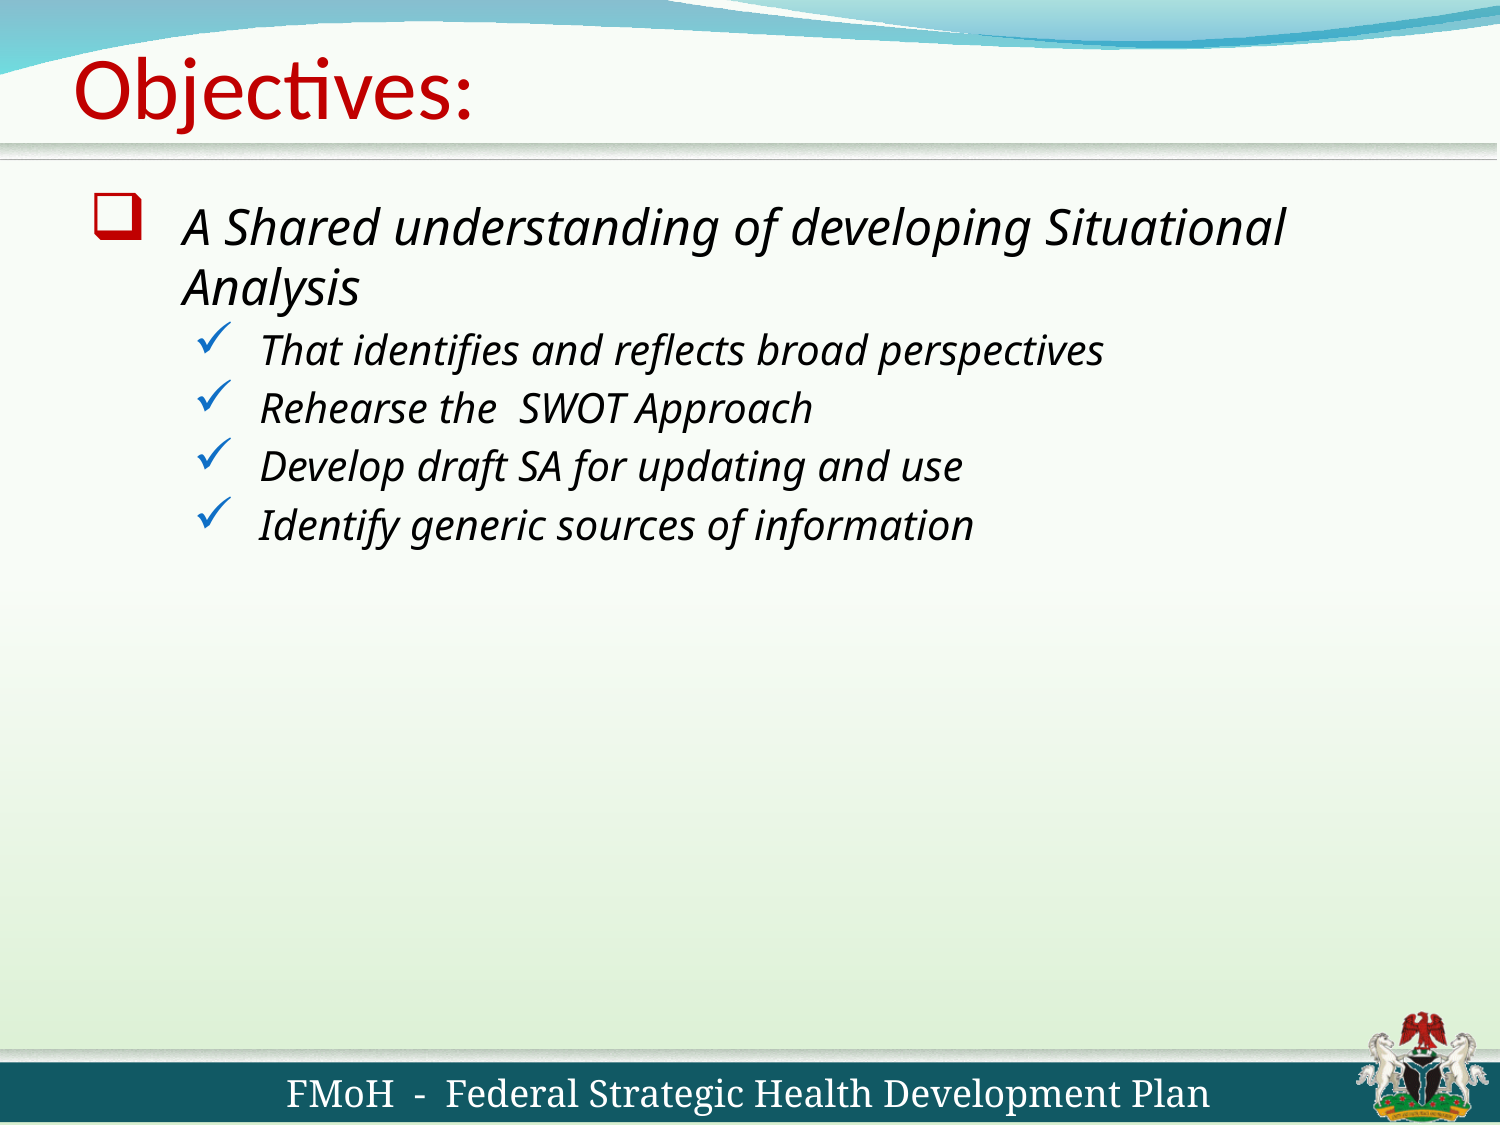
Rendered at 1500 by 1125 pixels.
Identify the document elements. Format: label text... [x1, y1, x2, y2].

title Objectives: [73, 21, 1424, 138]
picture [0, 1008, 1500, 1125]
list A Shared understanding of developing Situational Analysis That identifies and reflects broad perspectives Rehearse the SWOT Approach Develop draft SA for updating and use Identify generic sources of information [75, 187, 1425, 1005]
picture [0, 143, 1497, 161]
